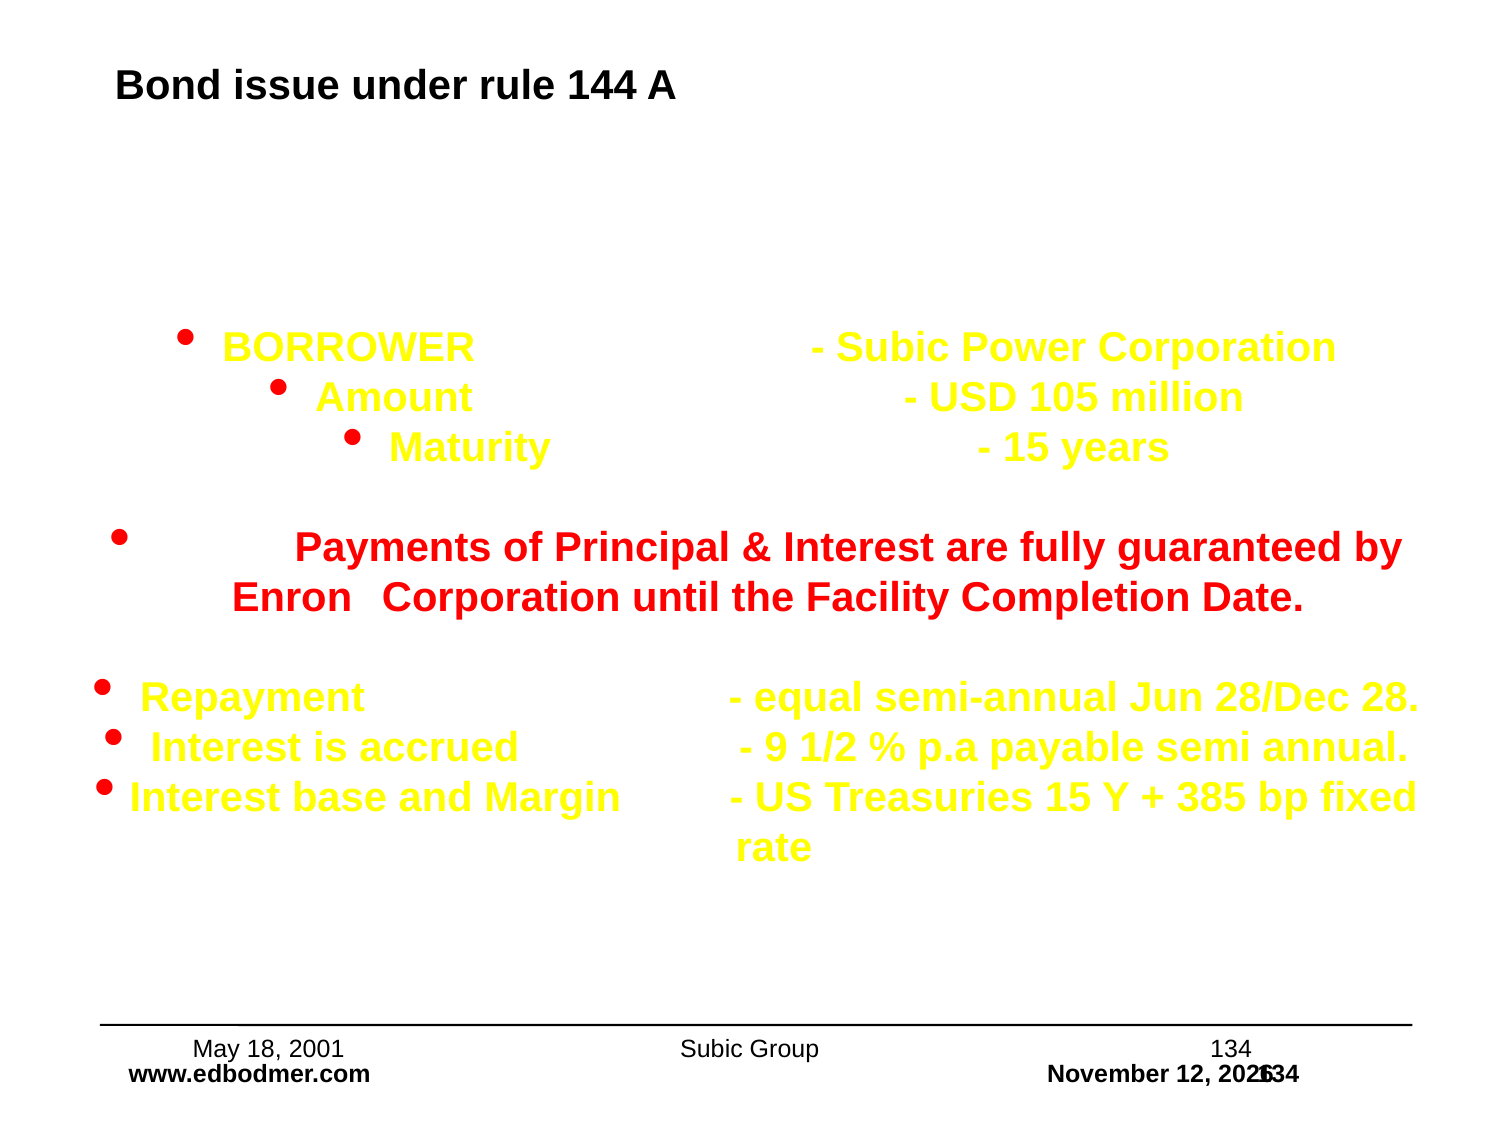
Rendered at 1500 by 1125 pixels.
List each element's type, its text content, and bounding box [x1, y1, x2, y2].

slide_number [112, 1025, 425, 1100]
title Bond issue under rule 144 A [99, 49, 1376, 176]
footer Subic Group [512, 1025, 988, 1100]
slide_number 134 [1074, 1025, 1388, 1100]
text_box BORROWER - Subic Power Corporation Amount - USD 105 million Maturity - 15 years Payments of Principal & Interest are fully guaranteed by Enron Corporation until the Facility Completion Date. Repayment - equal semi-annual Jun 28/Dec 28. Interest is accrued - 9 1/2 % p.a payable semi annual. Interest base and Margin - US Treasuries 15 Y + 385 bp fixed rate [74, 312, 1438, 878]
